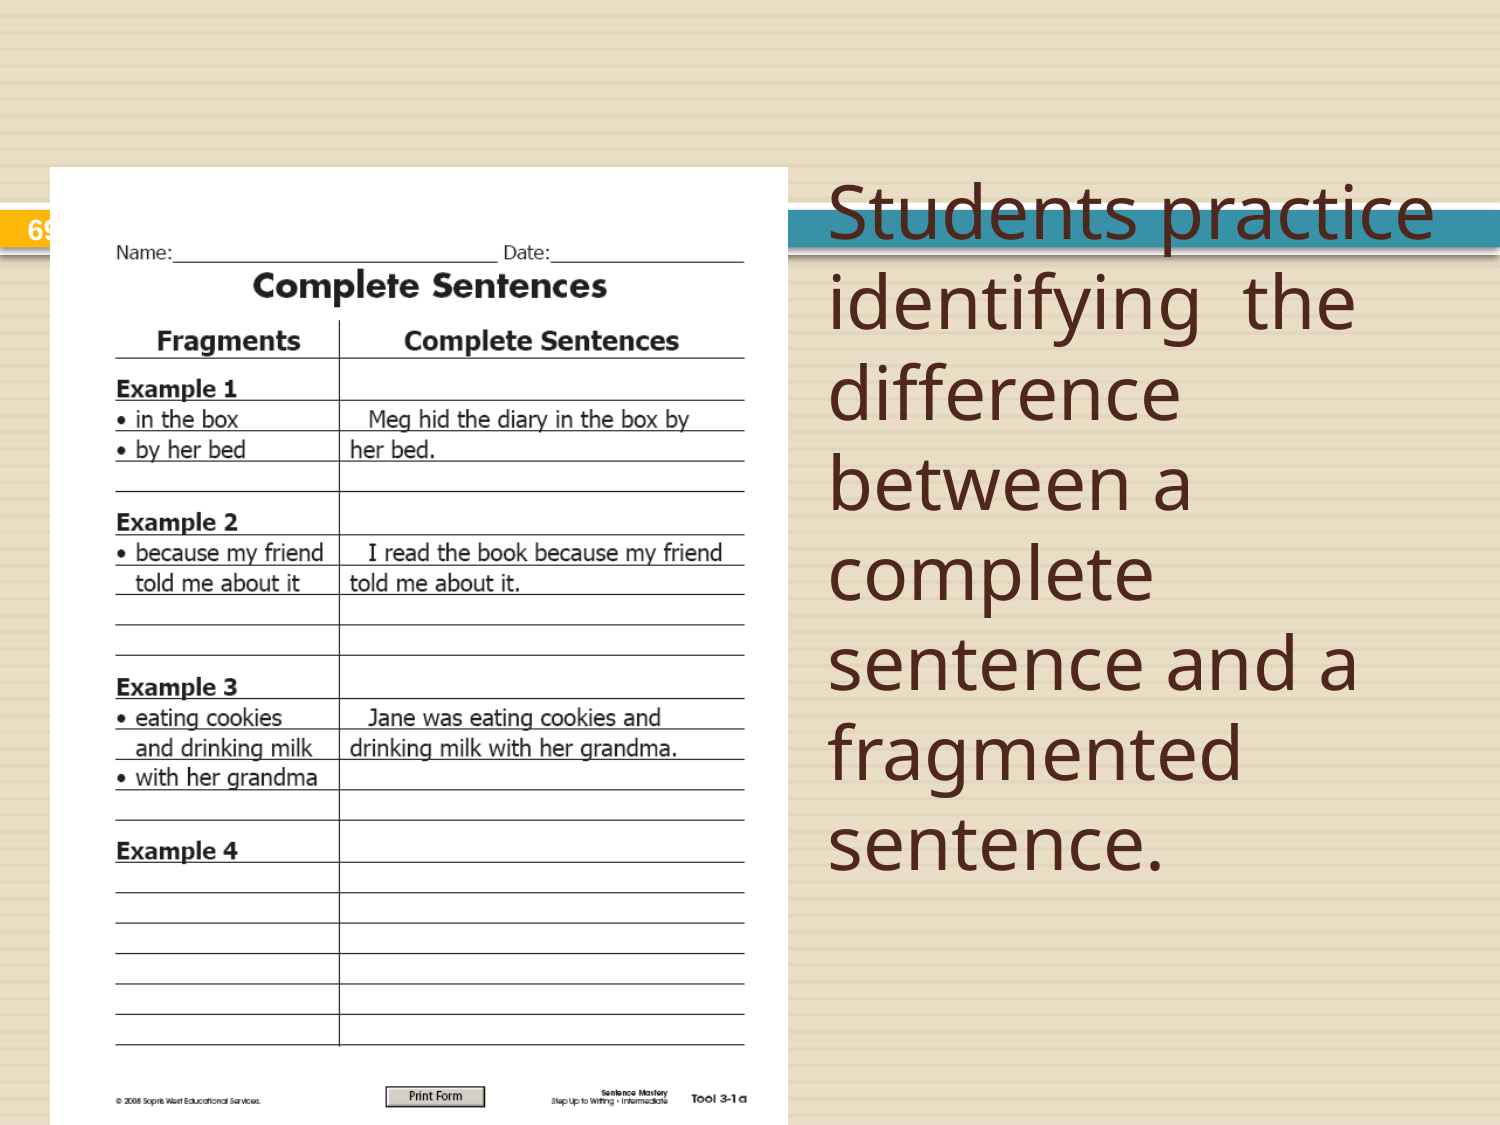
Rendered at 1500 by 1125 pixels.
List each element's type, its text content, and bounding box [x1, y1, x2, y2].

title Students practice identifying the difference between a complete sentence and a fragmented sentence. [812, 162, 1500, 888]
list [49, 167, 788, 1125]
slide_number 69 [0, 208, 43, 249]
